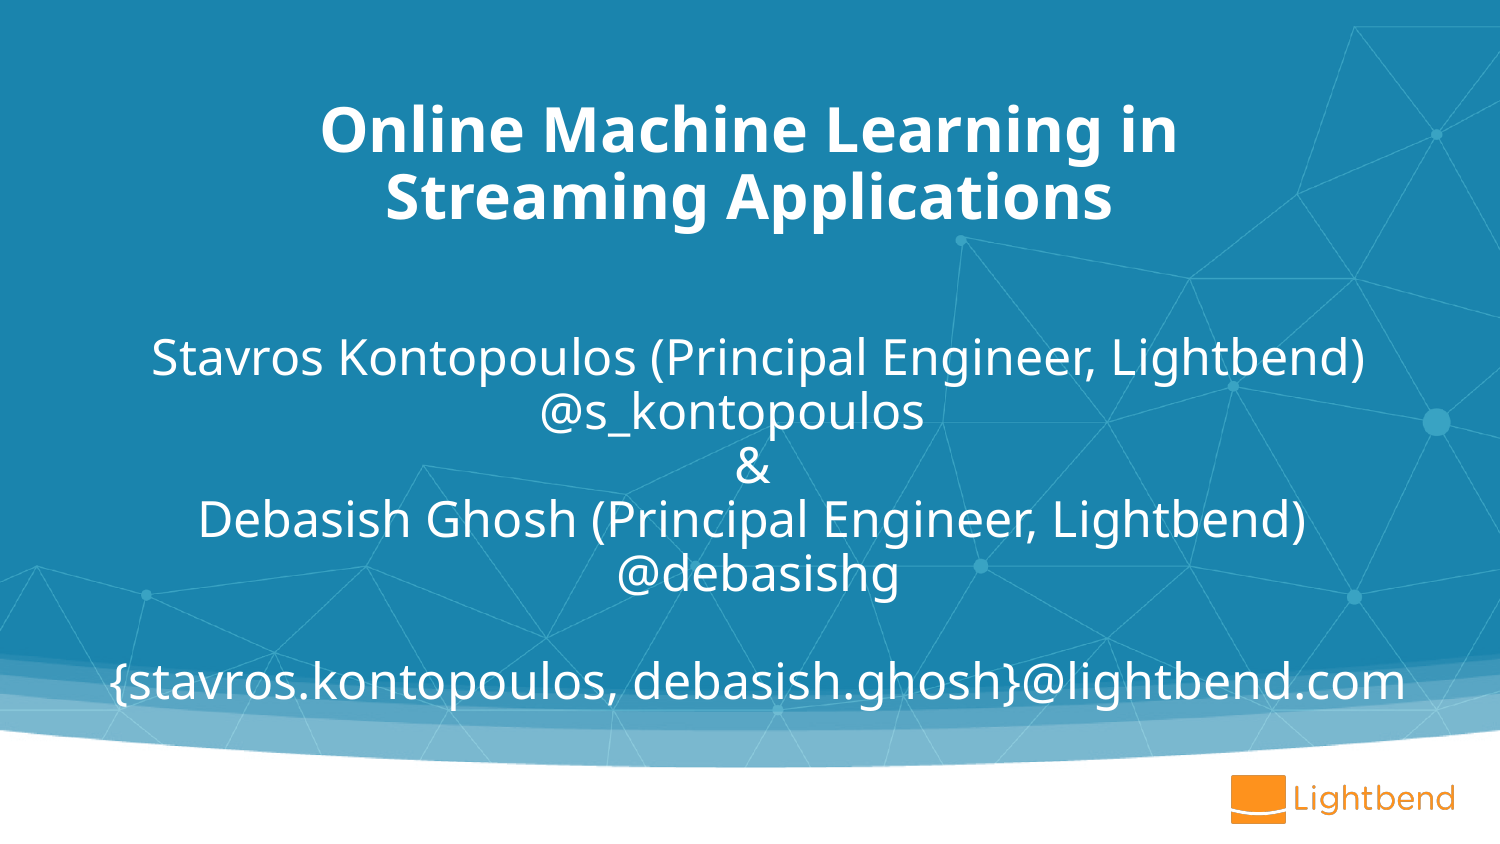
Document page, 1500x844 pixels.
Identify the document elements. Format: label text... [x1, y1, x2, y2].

title Online Machine Learning in Streaming Applications [187, 98, 1313, 224]
subtitle Stavros Kontopoulos (Principal Engineer, Lightbend) @s_kontopoulos & Debasish Ghosh (Principal Engineer, Lightbend) @debasishg {stavros.kontopoulos, debasish.ghosh}@lightbend.com [53, 272, 1465, 574]
picture [0, 0, 1500, 844]
